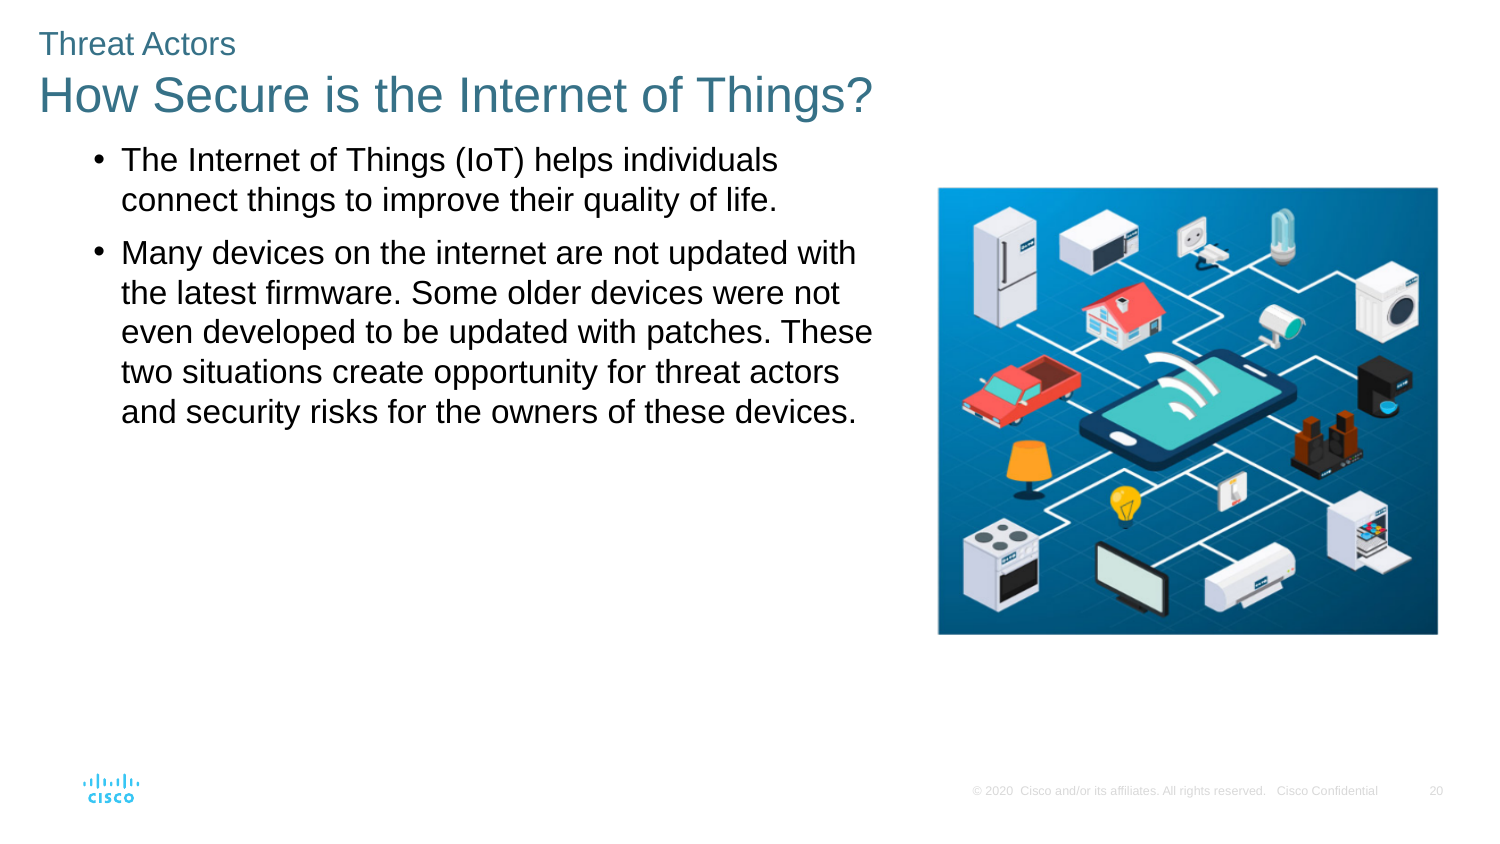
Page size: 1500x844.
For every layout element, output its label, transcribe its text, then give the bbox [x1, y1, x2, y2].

picture [932, 184, 1445, 643]
text_box Threat Actors How Secure is the Internet of Things? [23, 10, 1500, 135]
list The Internet of Things (IoT) helps individuals connect things to improve their quality of life. Many devices on the internet are not updated with the latest firmware. Some older devices were not even developed to be updated with patches. These two situations create opportunity for threat actors and security risks for the owners of these devices. [23, 131, 934, 739]
